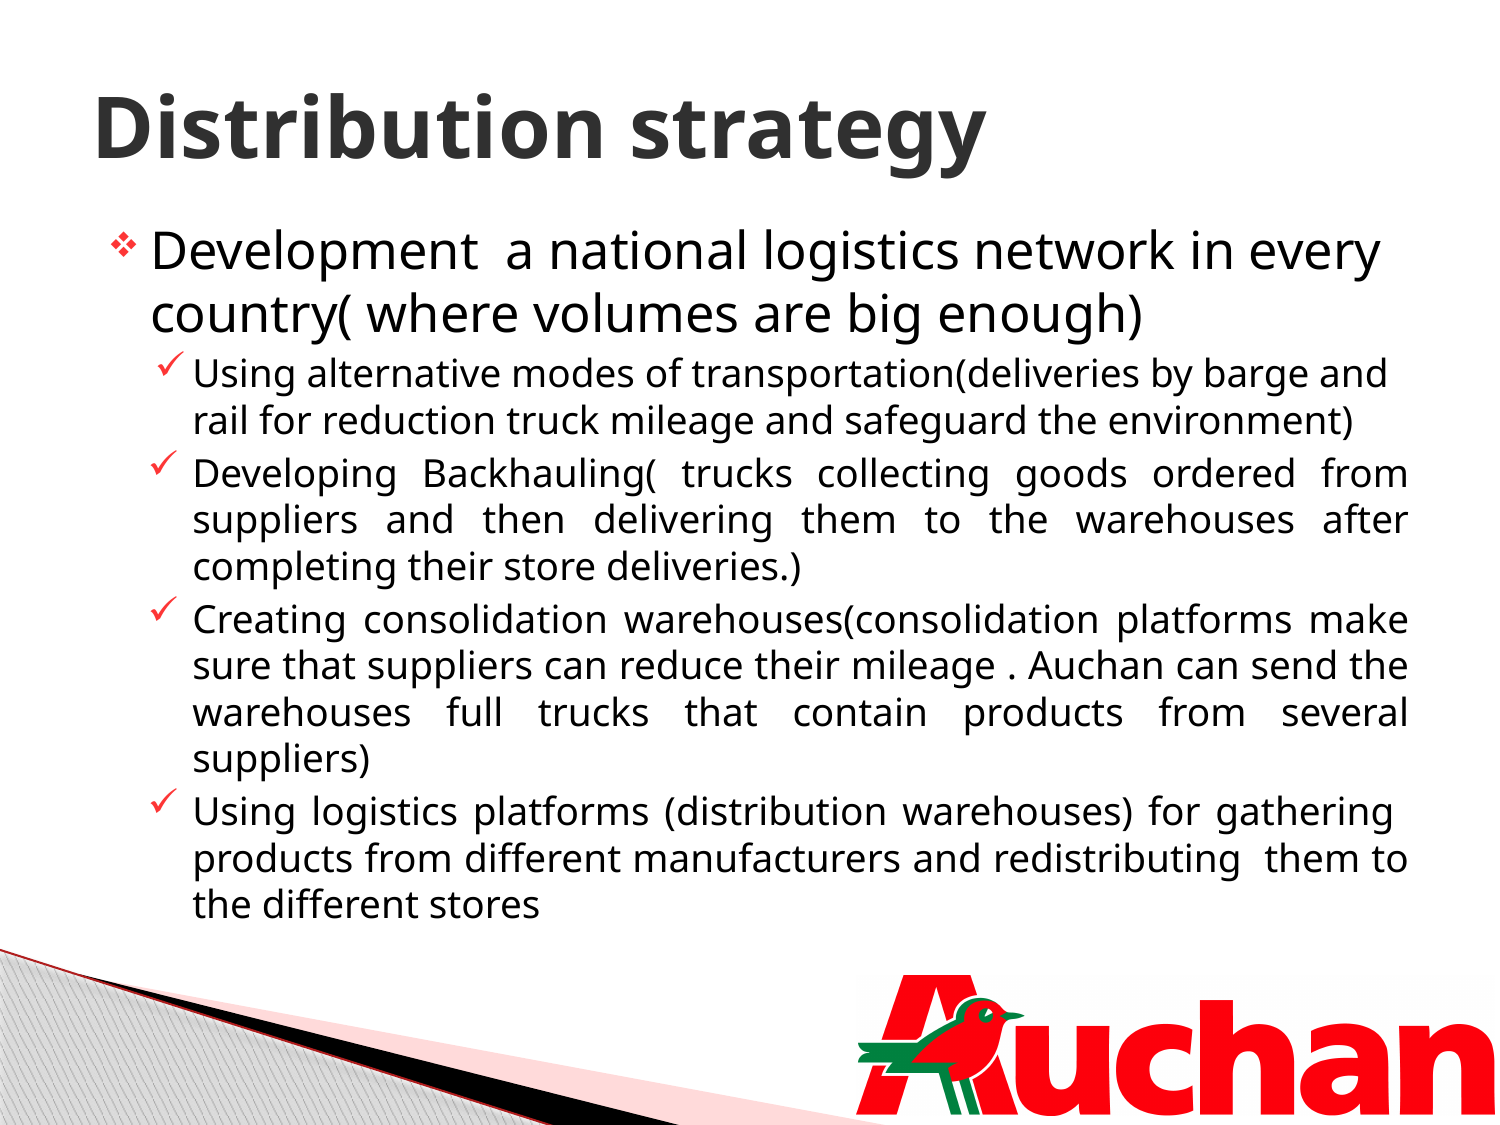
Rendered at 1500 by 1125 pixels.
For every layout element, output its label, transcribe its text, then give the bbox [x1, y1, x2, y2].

list Development a national logistics network in every country( where volumes are big enough) Using alternative modes of transportation(deliveries by barge and rail for reduction truck mileage and safeguard the environment) Developing Backhauling( trucks collecting goods ordered from suppliers and then delivering them to the warehouses after completing their store deliveries.) Creating consolidation warehouses(consolidation platforms make sure that suppliers can reduce their mileage . Auchan can send the warehouses full trucks that contain products from several suppliers) Using logistics platforms (distribution warehouses) for gathering products from different manufacturers and redistributing them to the different stores [75, 209, 1425, 953]
picture [856, 975, 1495, 1117]
title Distribution strategy [76, 30, 1427, 219]
